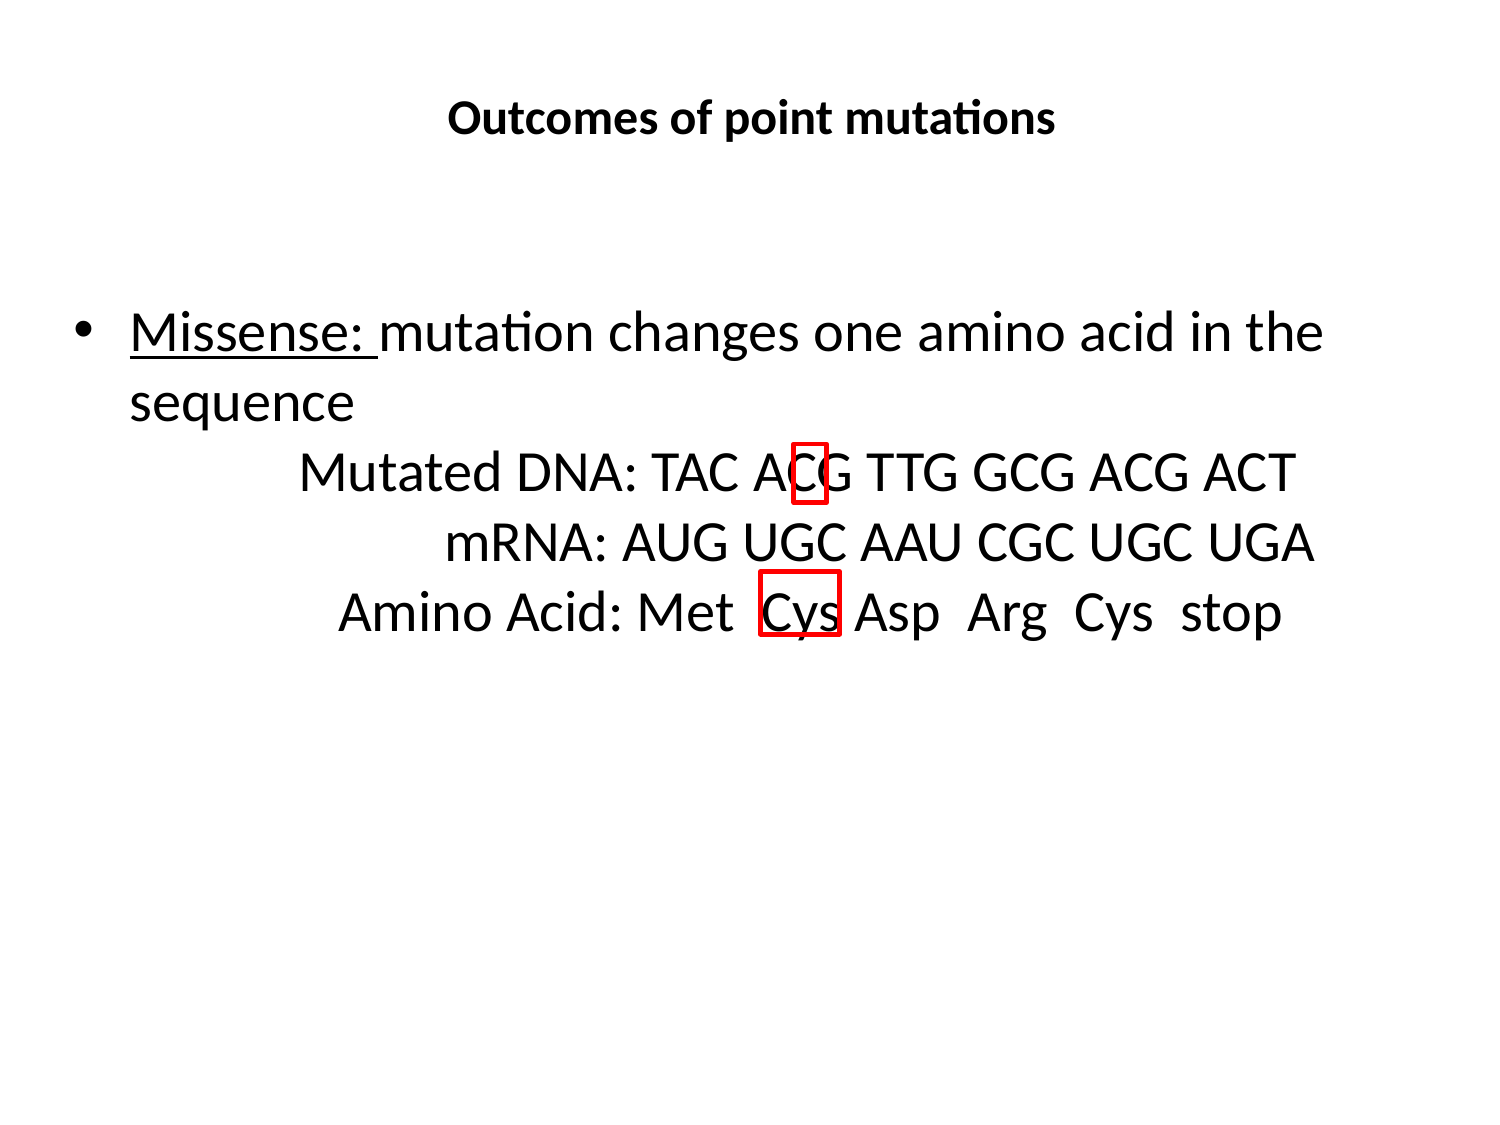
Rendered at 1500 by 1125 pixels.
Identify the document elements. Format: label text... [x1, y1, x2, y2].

text_box [758, 569, 842, 636]
title Outcomes of point mutations [110, 32, 1405, 196]
text_box Missense: mutation changes one amino acid in the sequence Mutated DNA: TAC ACG TTG GCG ACG ACT mRNA: AUG UGC AAU CGC UGC UGA Amino Acid: Met Cys Asp Arg Cys stop [58, 216, 1500, 651]
text_box [792, 442, 828, 505]
